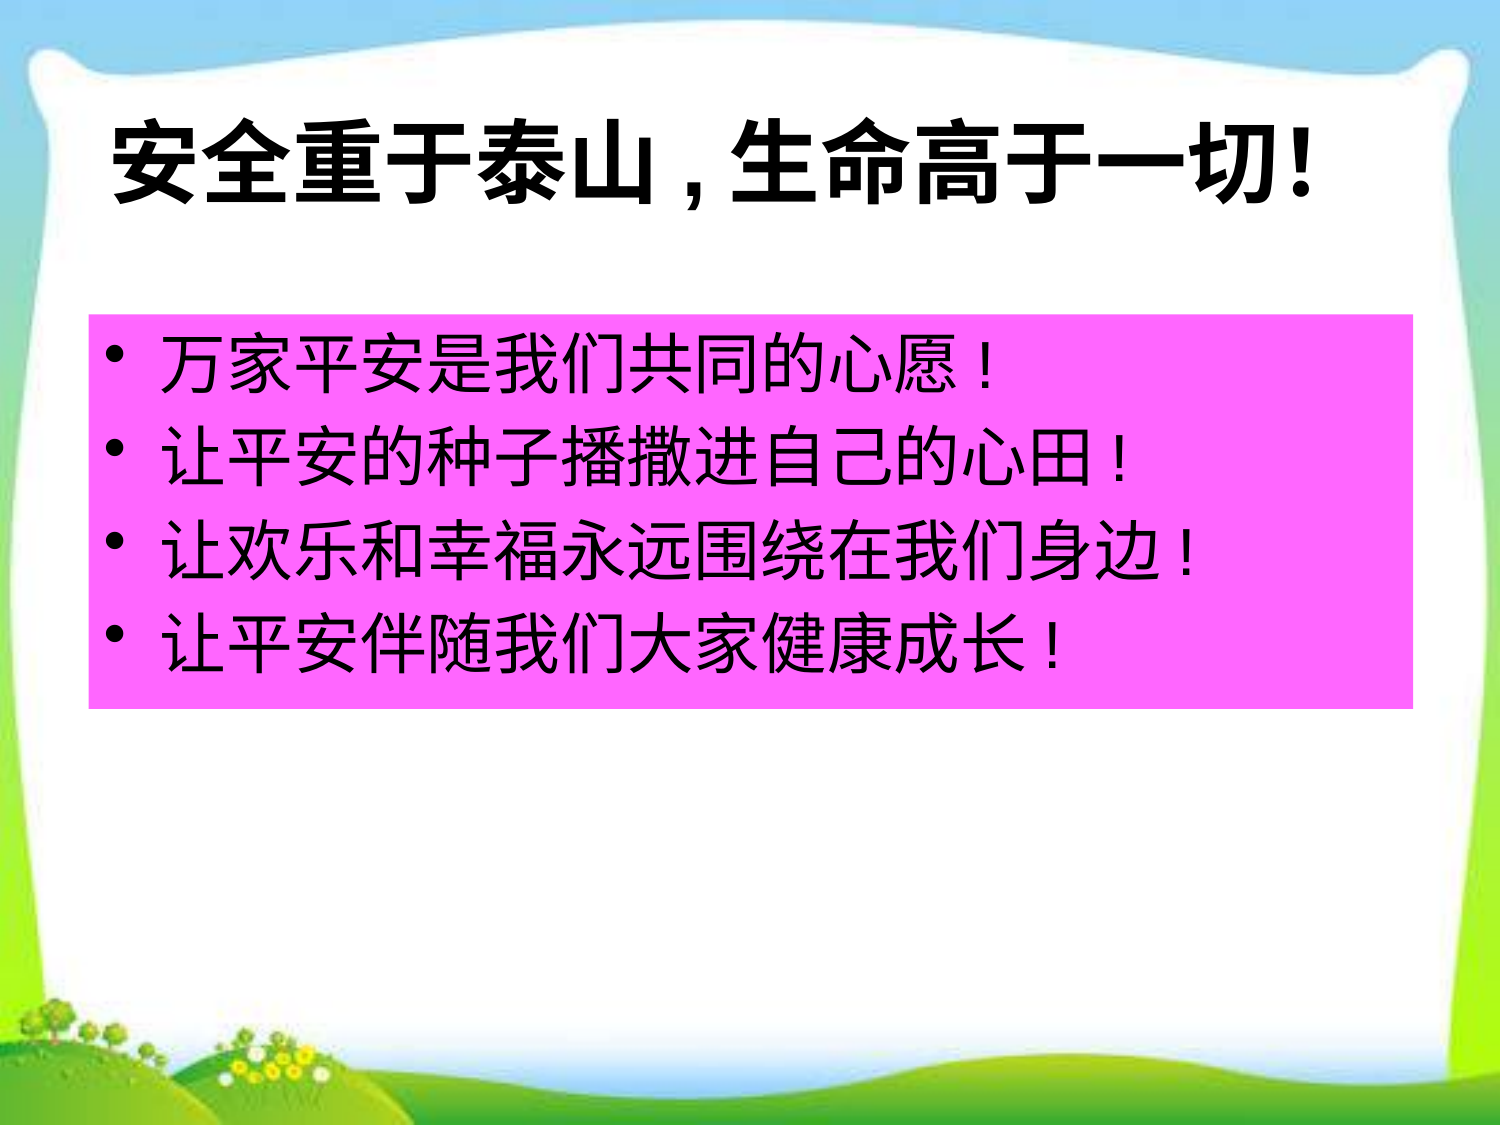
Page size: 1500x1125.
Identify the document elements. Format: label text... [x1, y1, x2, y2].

picture [0, 0, 1500, 1125]
list 万家平安是我们共同的心愿! 让平安的种子播撒进自己的心田! 让欢乐和幸福永远围绕在我们身边! 让平安伴随我们大家健康成长! [88, 314, 1414, 709]
title 安全重于泰山,生命高于一切！ [64, 66, 1415, 254]
